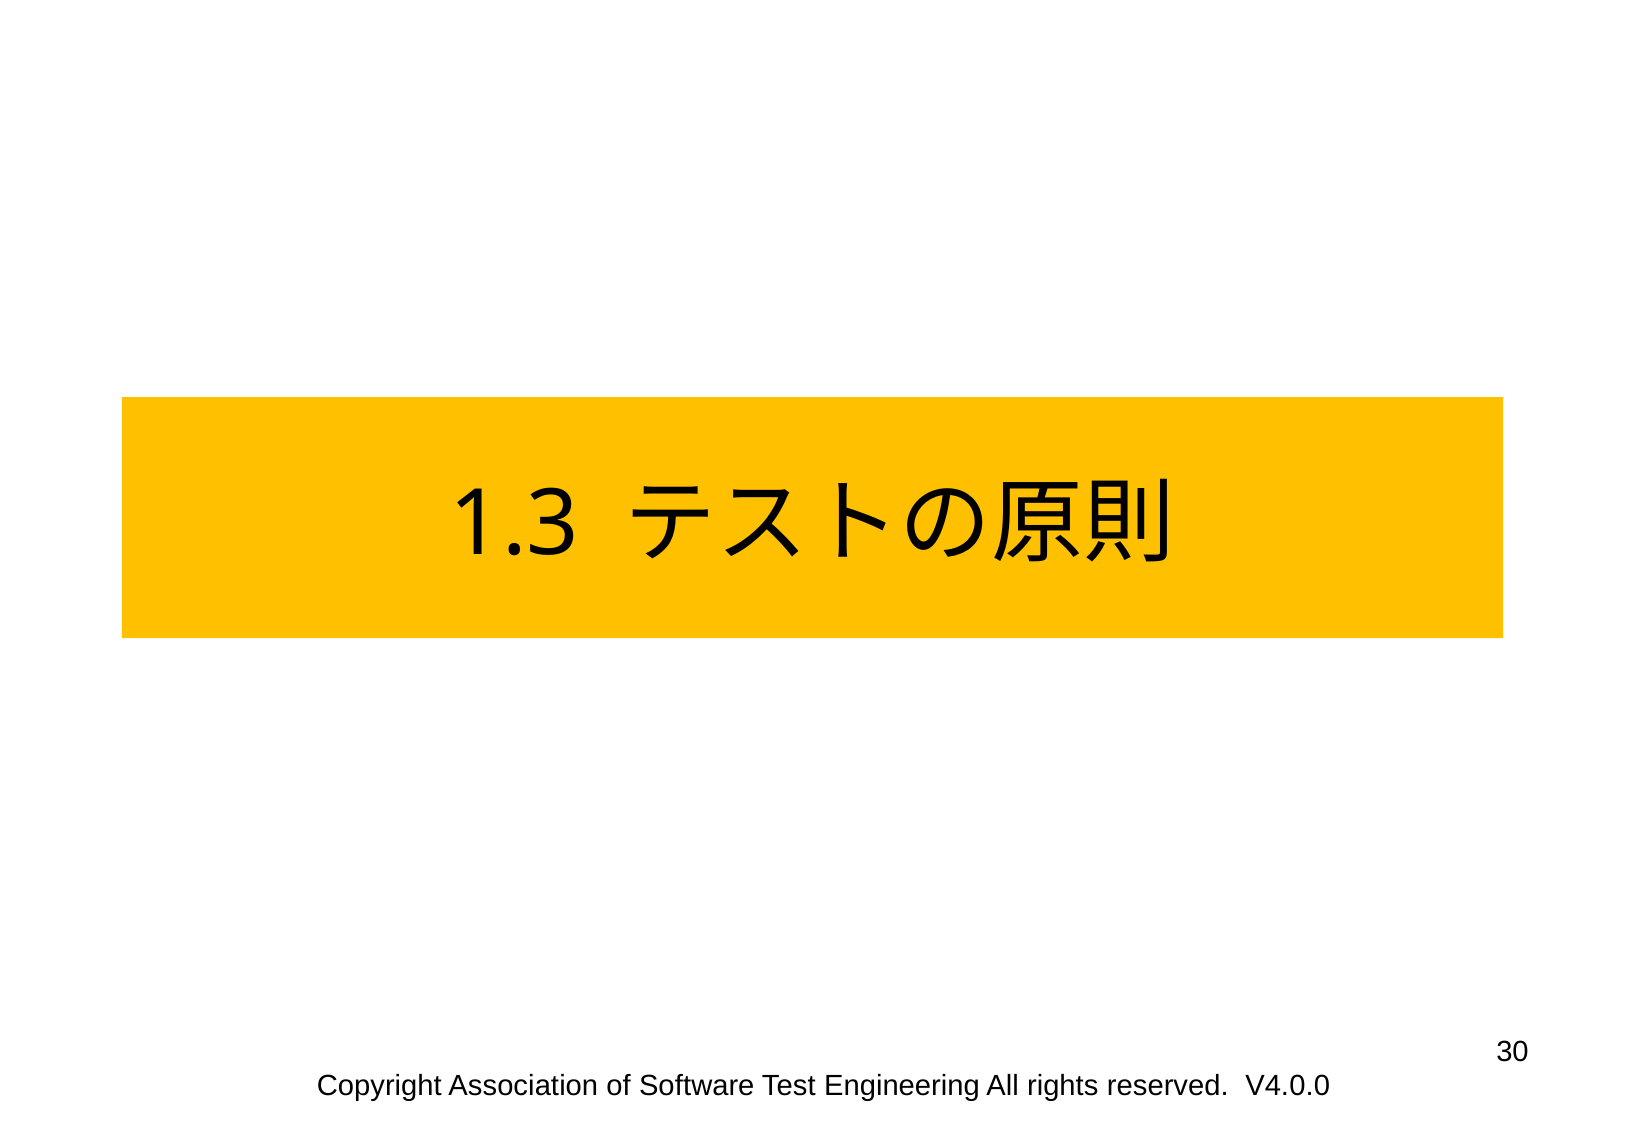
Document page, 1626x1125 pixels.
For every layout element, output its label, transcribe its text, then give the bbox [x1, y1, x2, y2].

footer Copyright Association of Software Test Engineering All rights reserved. V4.0.0 [233, 1058, 1164, 1103]
slide_number ‹#› [1164, 1024, 1544, 1103]
text_box 1.3 テストの原則 [121, 397, 1504, 639]
